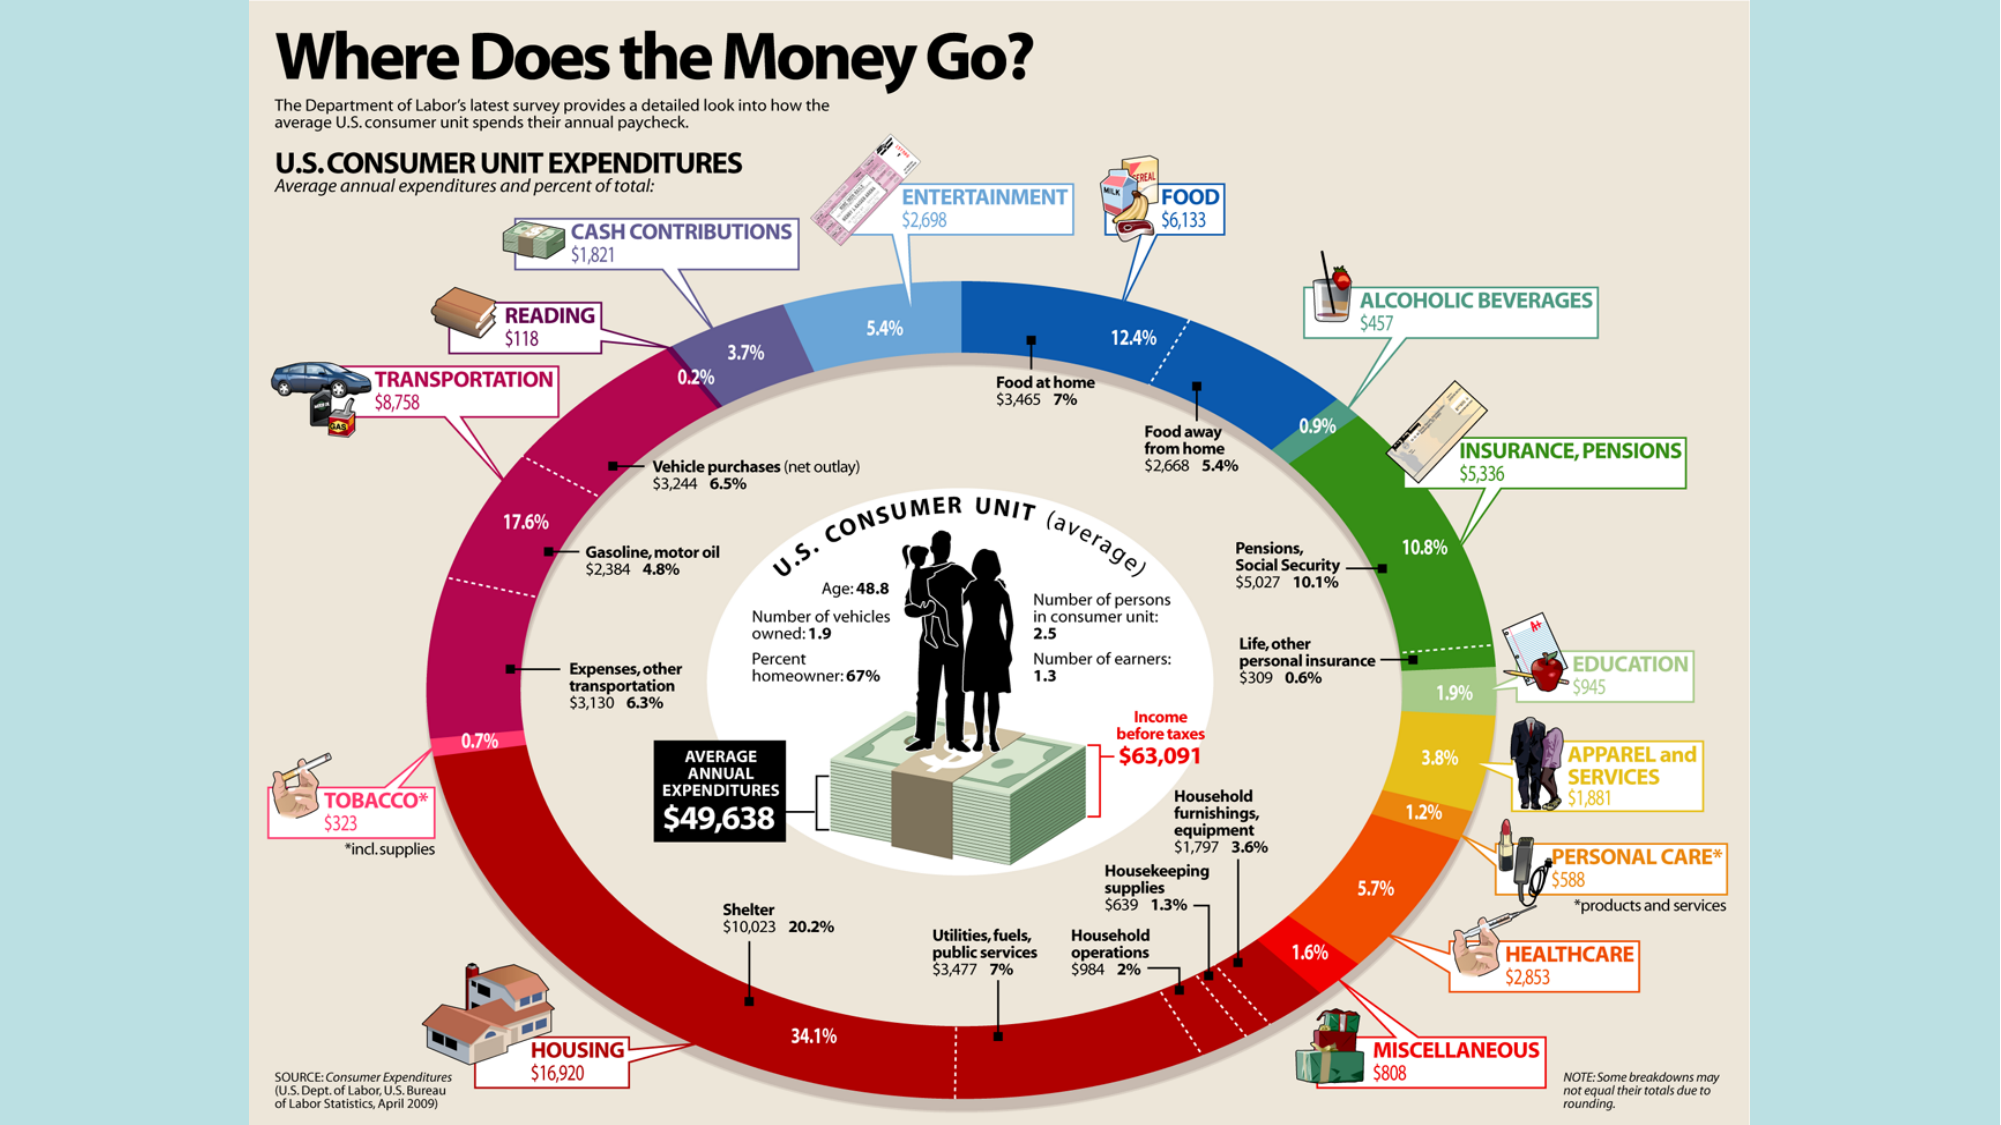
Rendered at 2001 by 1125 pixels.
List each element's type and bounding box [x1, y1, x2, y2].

picture [249, 0, 1751, 1125]
